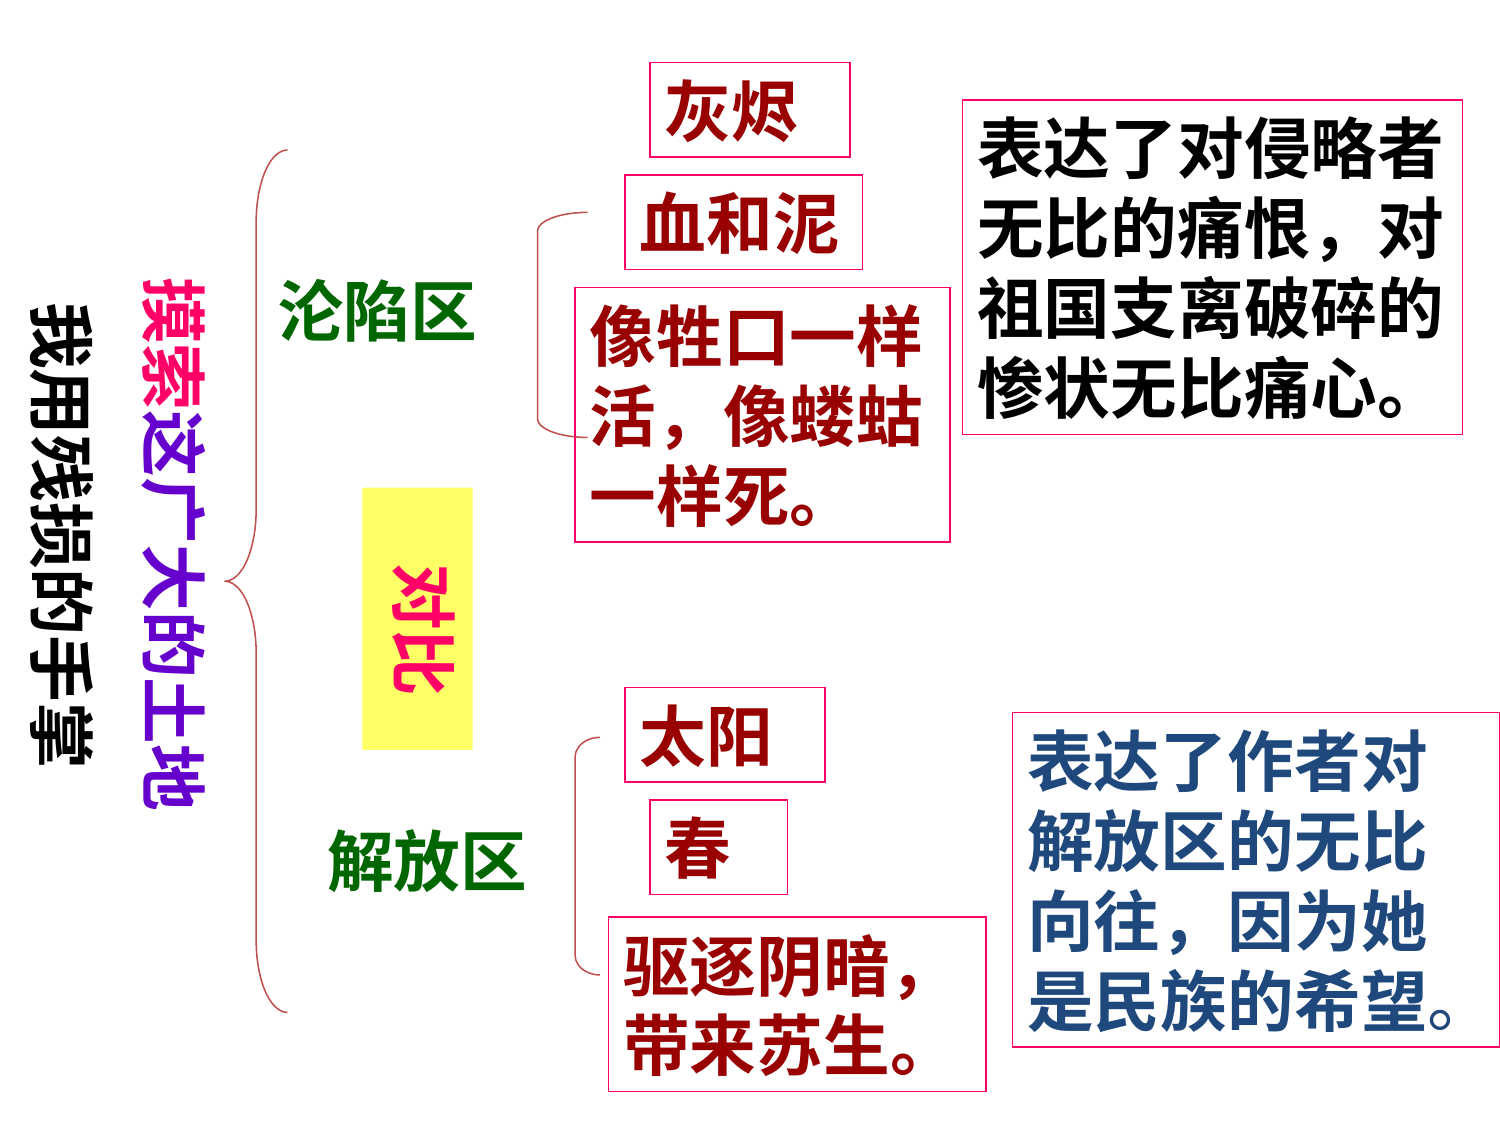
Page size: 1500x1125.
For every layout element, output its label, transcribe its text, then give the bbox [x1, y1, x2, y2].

text_box [224, 149, 288, 1013]
text_box 血和泥 [624, 174, 863, 270]
text_box 驱逐阴暗，带来苏生。 [608, 916, 987, 1092]
text_box 灰烬 [650, 62, 850, 158]
text_box 沦陷区 [262, 262, 500, 358]
text_box 对比 [362, 487, 473, 750]
text_box 我用残损的手掌 [0, 287, 111, 888]
text_box 春 [649, 799, 788, 895]
text_box [537, 212, 588, 437]
text_box 摸索这广大的土地 [112, 262, 223, 988]
text_box [575, 737, 601, 975]
text_box 像牲口一样活，像蝼蛄一样死。 [574, 287, 950, 543]
text_box 表达了作者对解放区的无比向往，因为她是民族的希望。 [1012, 712, 1500, 1047]
text_box 表达了对侵略者无比的痛恨，对祖国支离破碎的惨状无比痛心。 [962, 99, 1463, 435]
text_box 太阳 [624, 687, 825, 783]
text_box 解放区 [312, 812, 575, 908]
